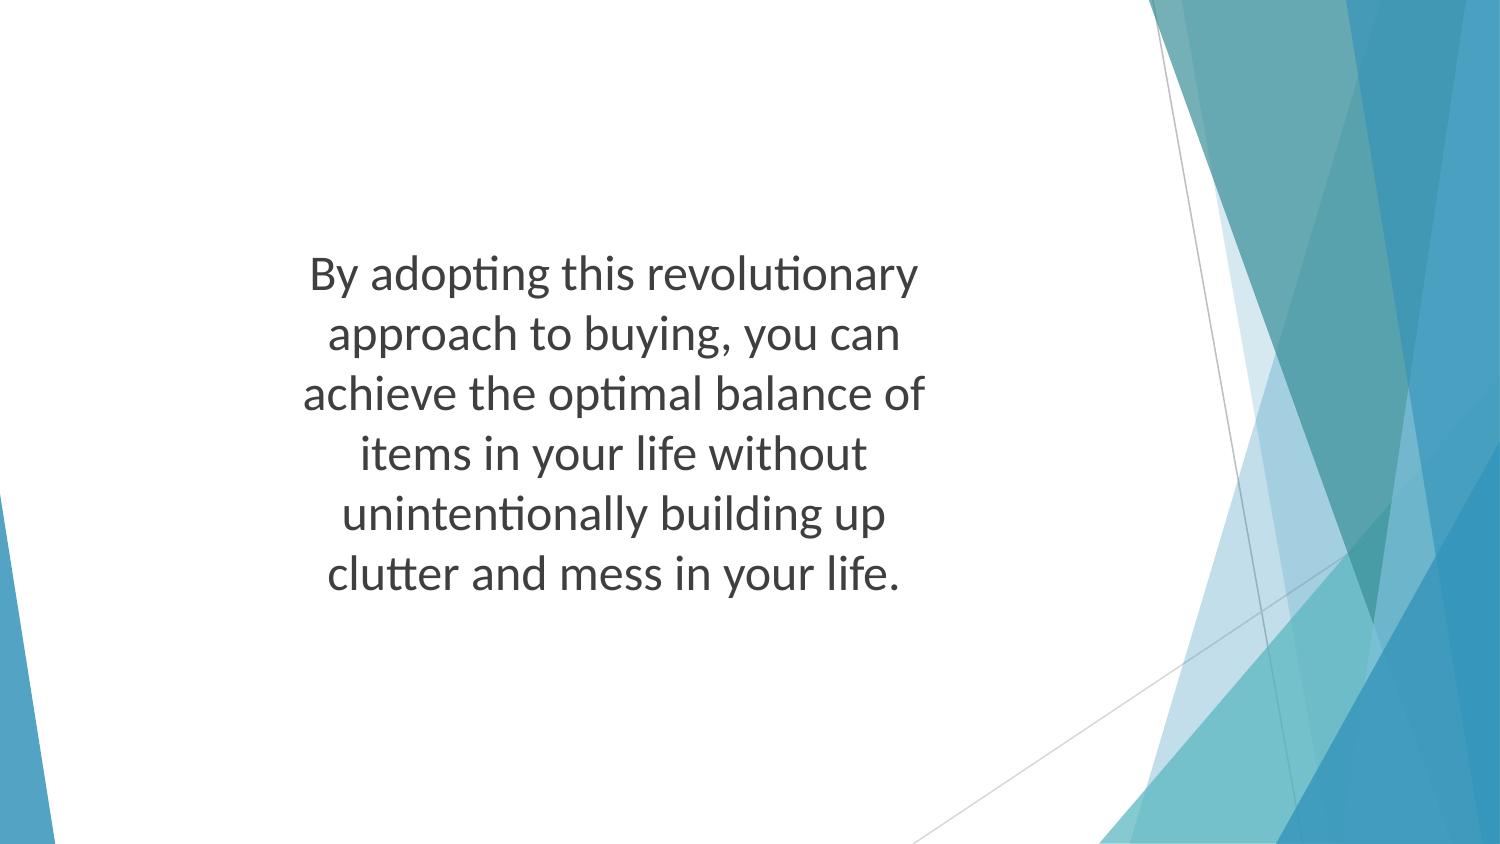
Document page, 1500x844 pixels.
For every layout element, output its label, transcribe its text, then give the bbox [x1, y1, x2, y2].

list By adopting this revolutionary approach to buying, you can achieve the optimal balance of items in your life without unintentionally building up clutter and mess in your life. [265, 232, 963, 682]
